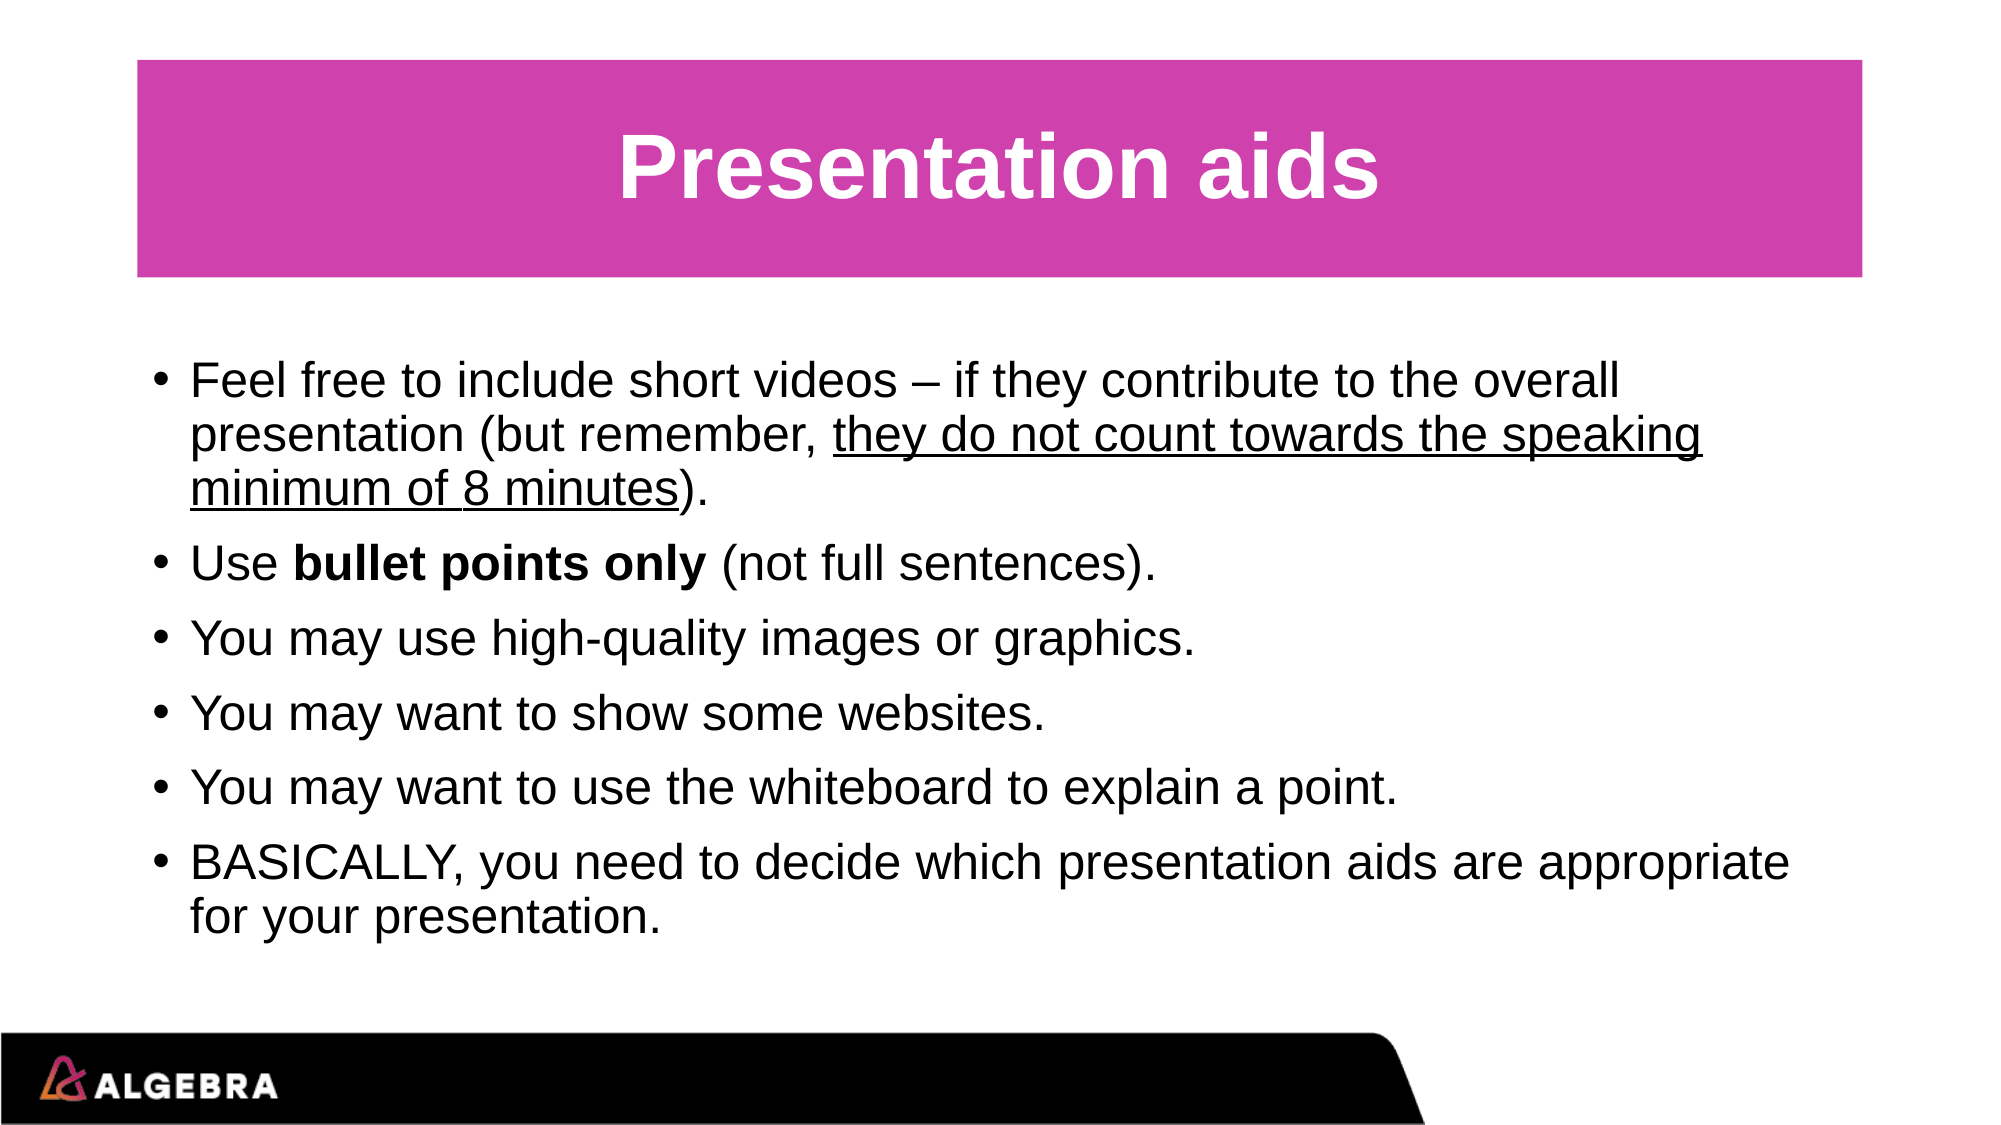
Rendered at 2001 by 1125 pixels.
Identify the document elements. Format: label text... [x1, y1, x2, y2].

title Presentation aids [137, 59, 1863, 278]
list Feel free to include short videos – if they contribute to the overall presentation (but remember, they do not count towards the speaking minimum of 8 minutes). Use bullet points only (not full sentences). You may use high-quality images or graphics. You may want to show some websites. You may want to use the whiteboard to explain a point. BASICALLY, you need to decide which presentation aids are appropriate for your presentation. [137, 347, 1863, 1014]
picture [0, 1032, 1425, 1125]
